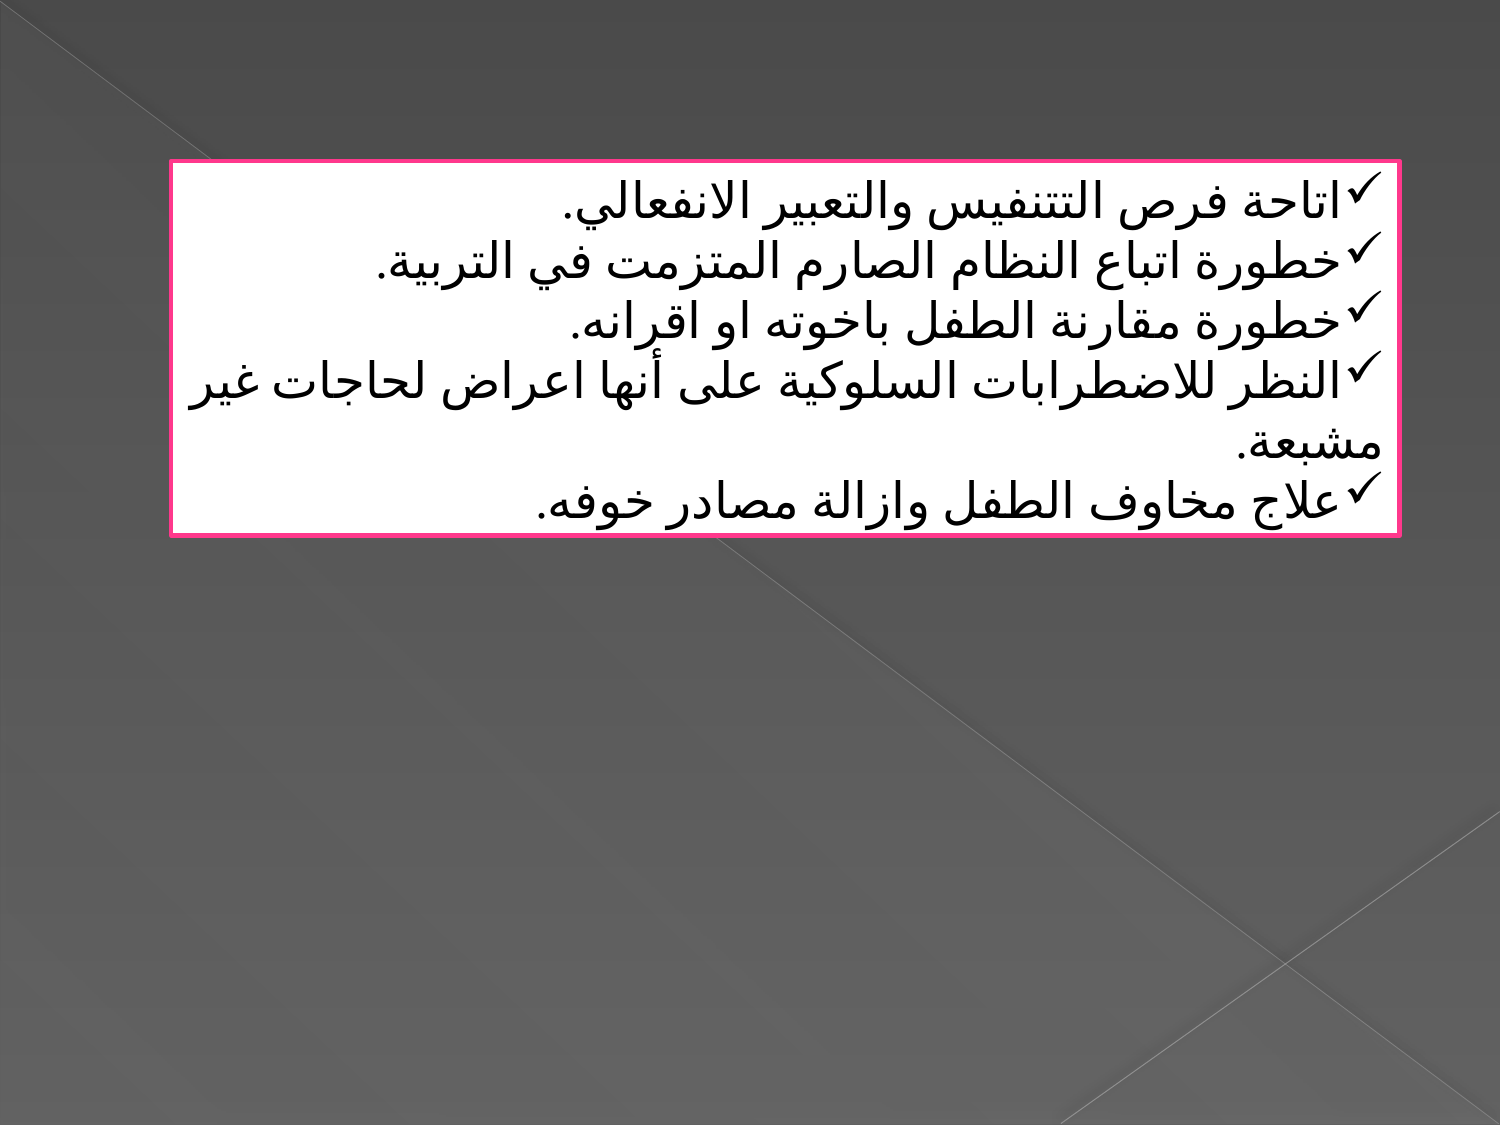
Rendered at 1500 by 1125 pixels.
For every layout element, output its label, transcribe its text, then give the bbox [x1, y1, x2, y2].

text_box اتاحة فرص التتنفيس والتعبير الانفعالي. خطورة اتباع النظام الصارم المتزمت في التربية. خطورة مقارنة الطفل باخوته او اقرانه. النظر للاضطرابات السلوكية على أنها اعراض لحاجات غير مشبعة. علاج مخاوف الطفل وازالة مصادر خوفه. [169, 159, 1402, 538]
